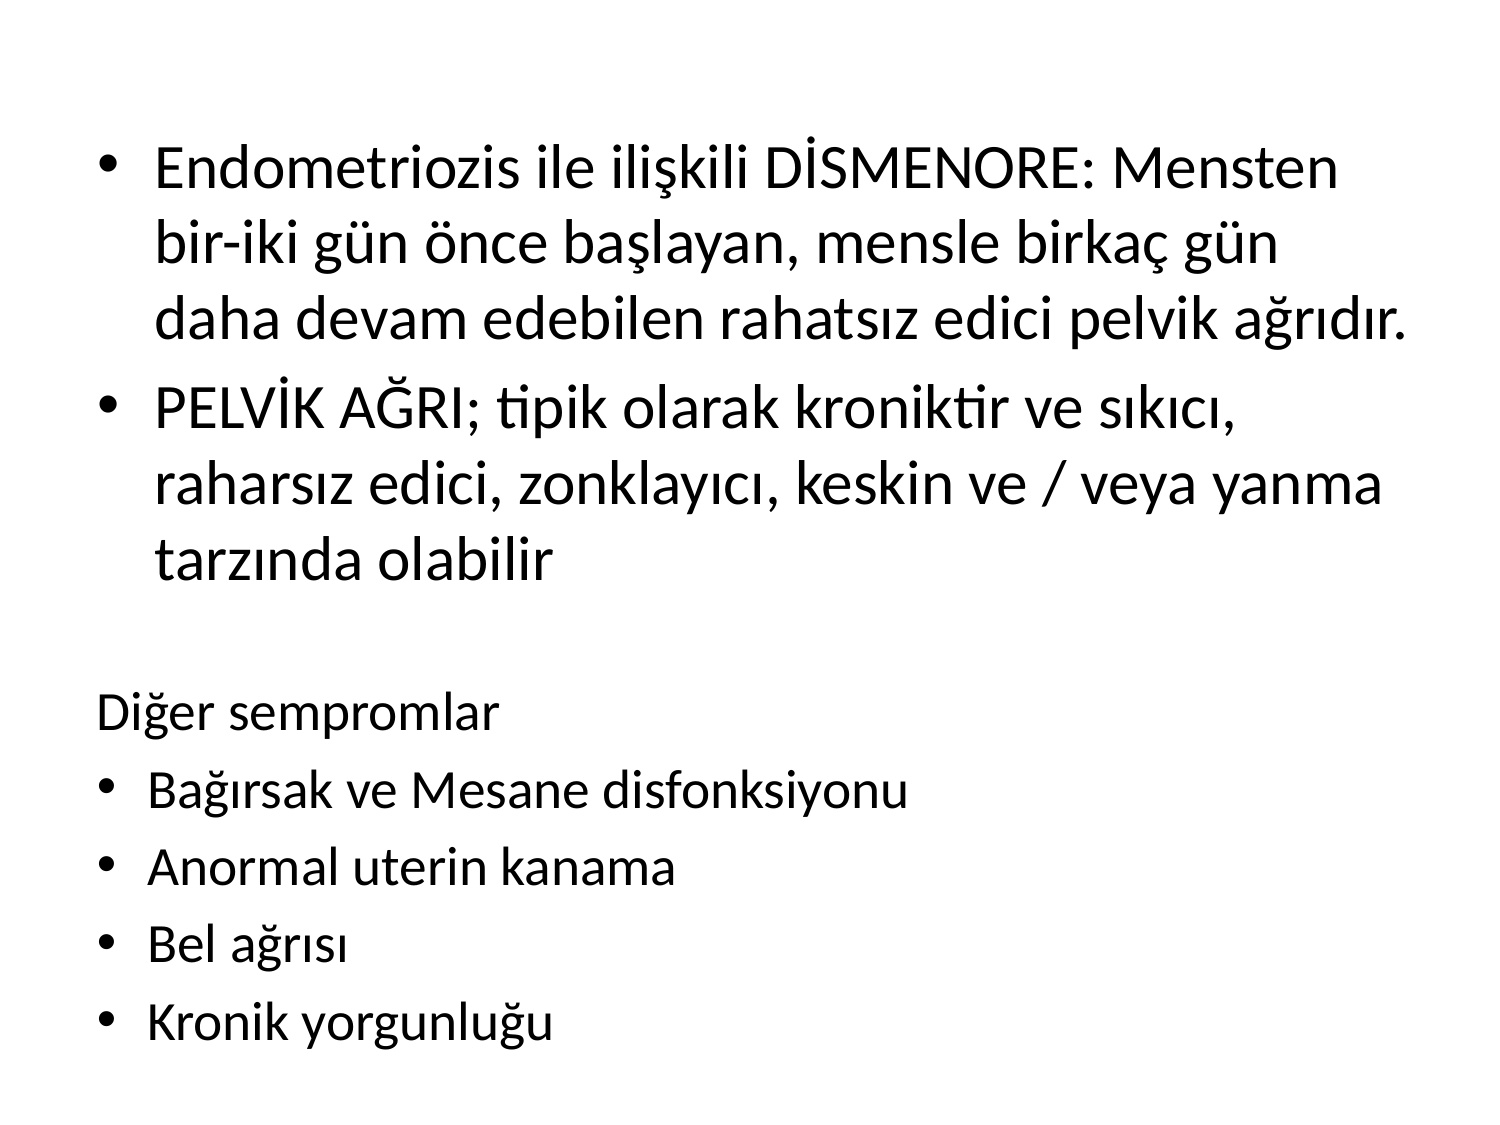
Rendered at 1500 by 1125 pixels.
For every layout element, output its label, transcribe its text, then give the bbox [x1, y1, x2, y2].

list Endometriozis ile ilişkili DİSMENORE: Mensten bir-iki gün önce başlayan, mensle birkaç gün daha devam edebilen rahatsız edici pelvik ağrıdır. PELVİK AĞRI; tipik olarak kroniktir ve sıkıcı, raharsız edici, zonklayıcı, keskin ve / veya yanma tarzında olabilir [82, 117, 1432, 622]
text_box Diğer sempromlar Bağırsak ve Mesane disfonksiyonu Anormal uterin kanama Bel ağrısı Kronik yorgunluğu [81, 667, 1432, 1062]
